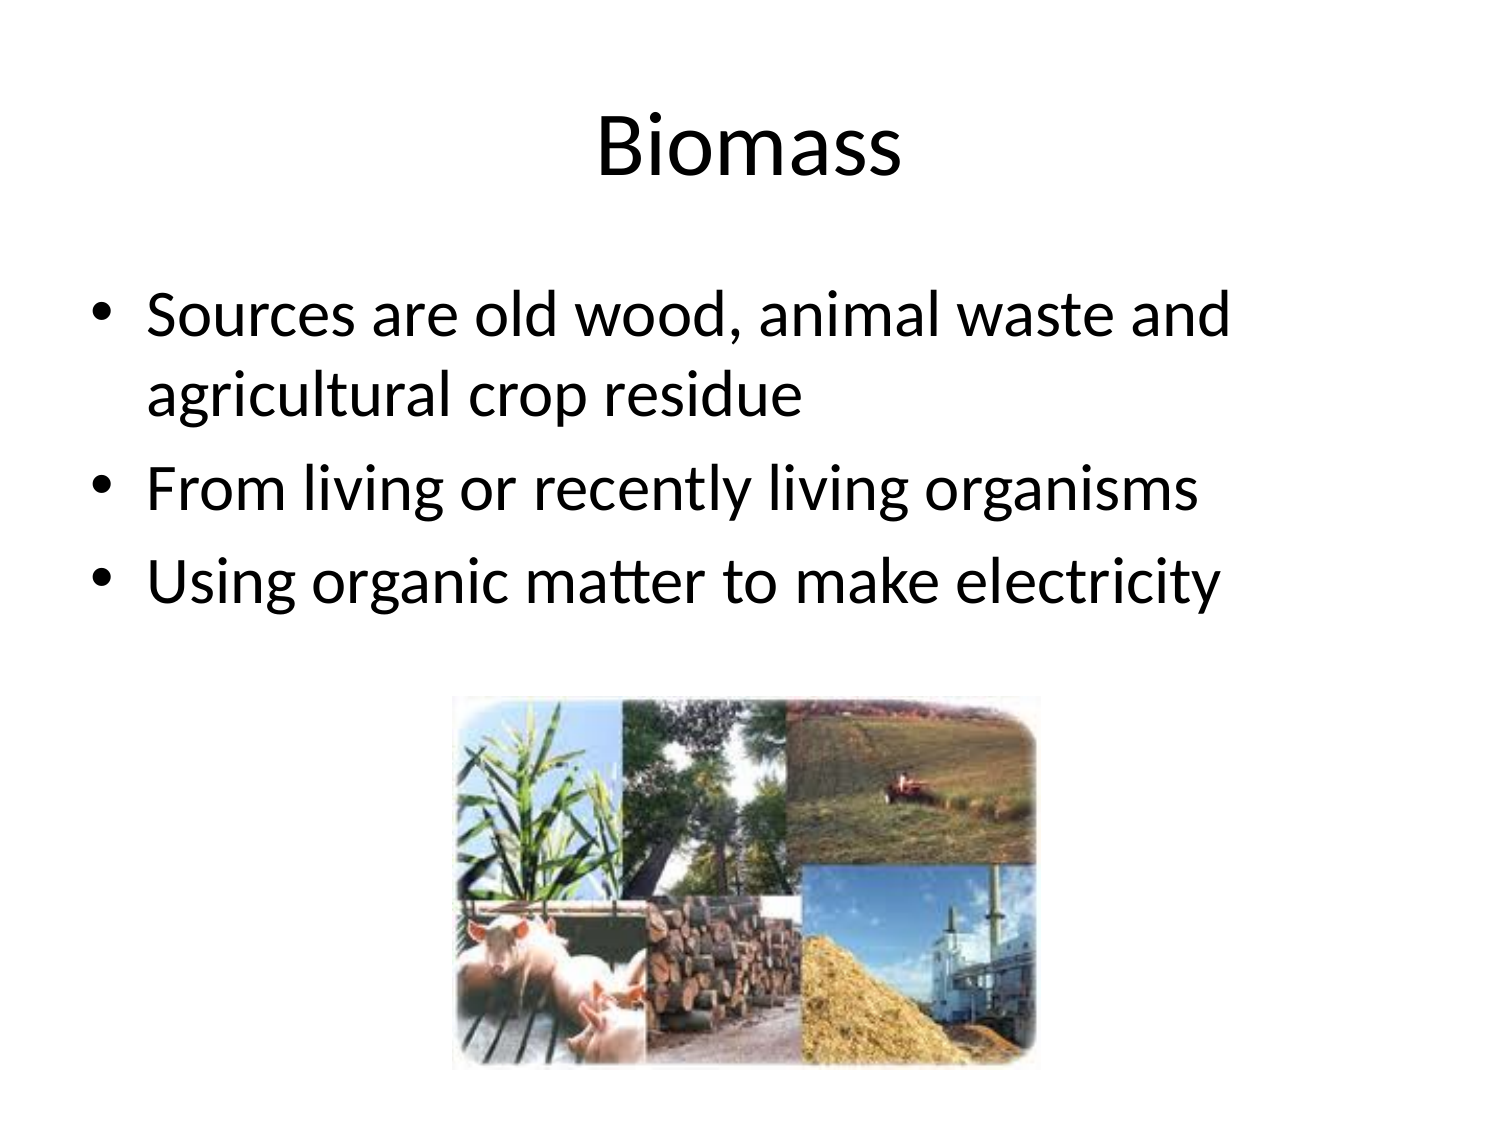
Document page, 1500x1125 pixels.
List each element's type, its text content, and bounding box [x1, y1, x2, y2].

title Biomass [75, 45, 1425, 233]
list Sources are old wood, animal waste and agricultural crop residue From living or recently living organisms Using organic matter to make electricity [75, 262, 1425, 655]
picture [452, 695, 1041, 1070]
